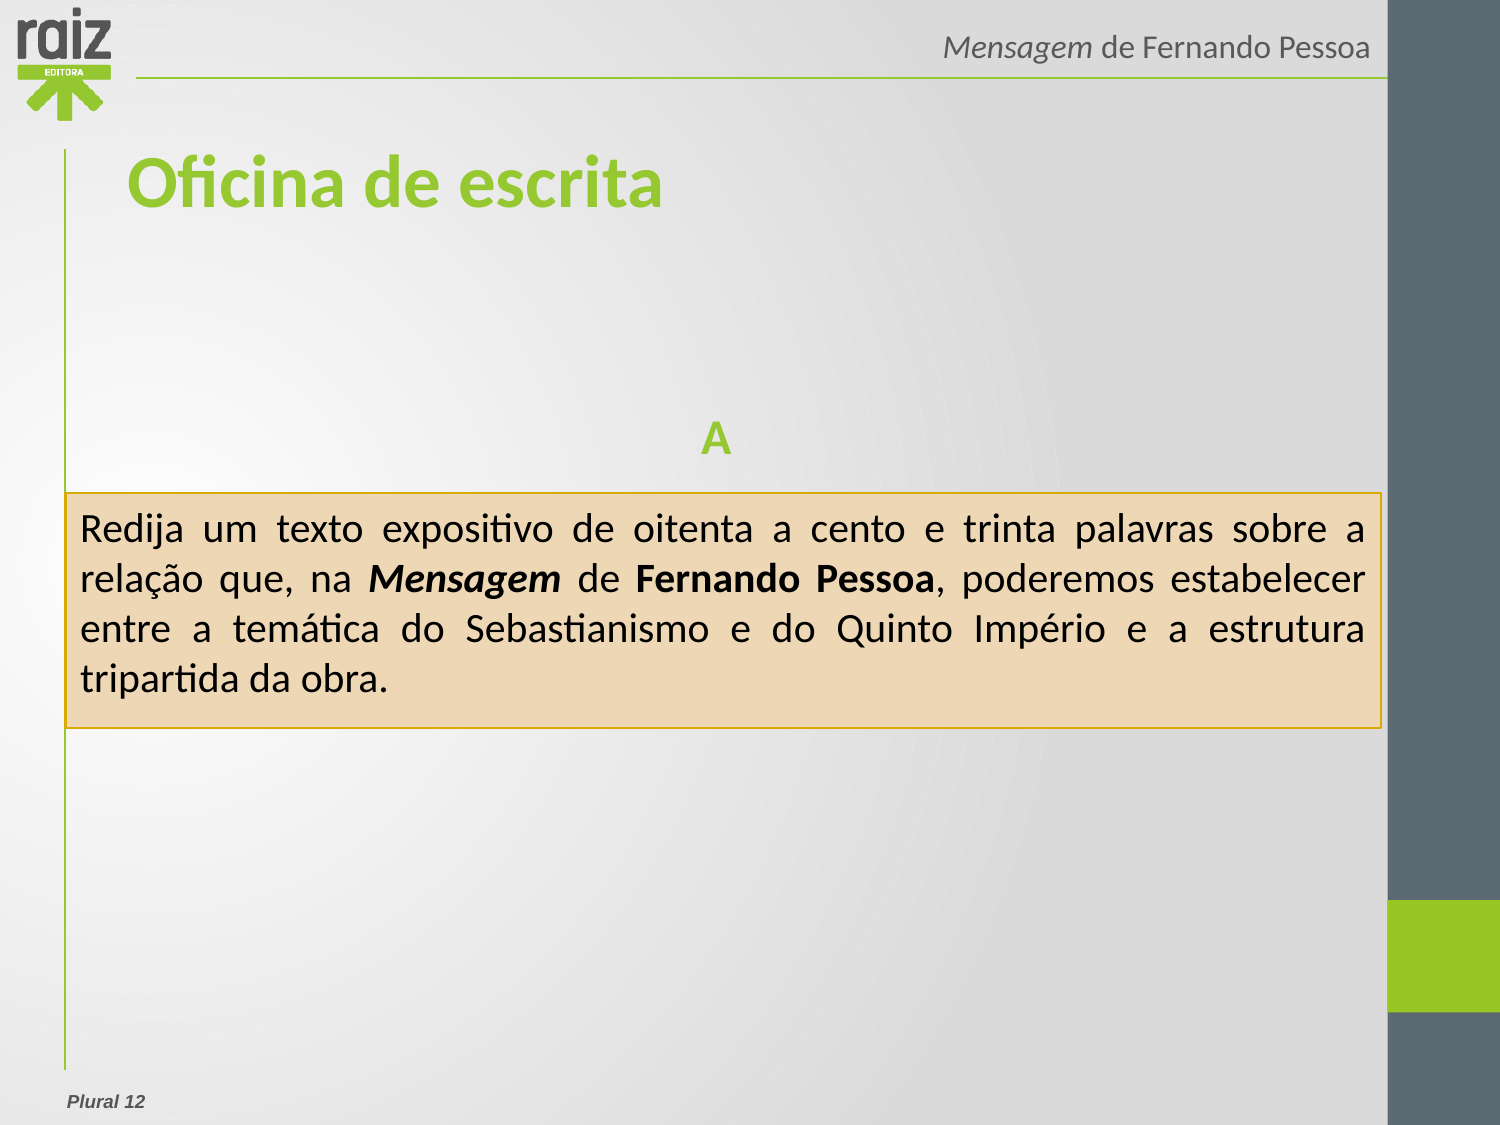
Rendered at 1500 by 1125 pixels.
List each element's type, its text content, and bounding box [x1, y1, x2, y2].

text_box A [686, 396, 742, 472]
text_box Redija um texto expositivo de oitenta a cento e trinta palavras sobre a relação que, na Mensagem de Fernando Pessoa, poderemos estabelecer entre a temática do Sebastianismo e do Quinto Império e a estrutura tripartida da obra. [64, 492, 1382, 729]
subtitle Oficina de escrita [112, 125, 1387, 232]
picture [17, 7, 111, 121]
